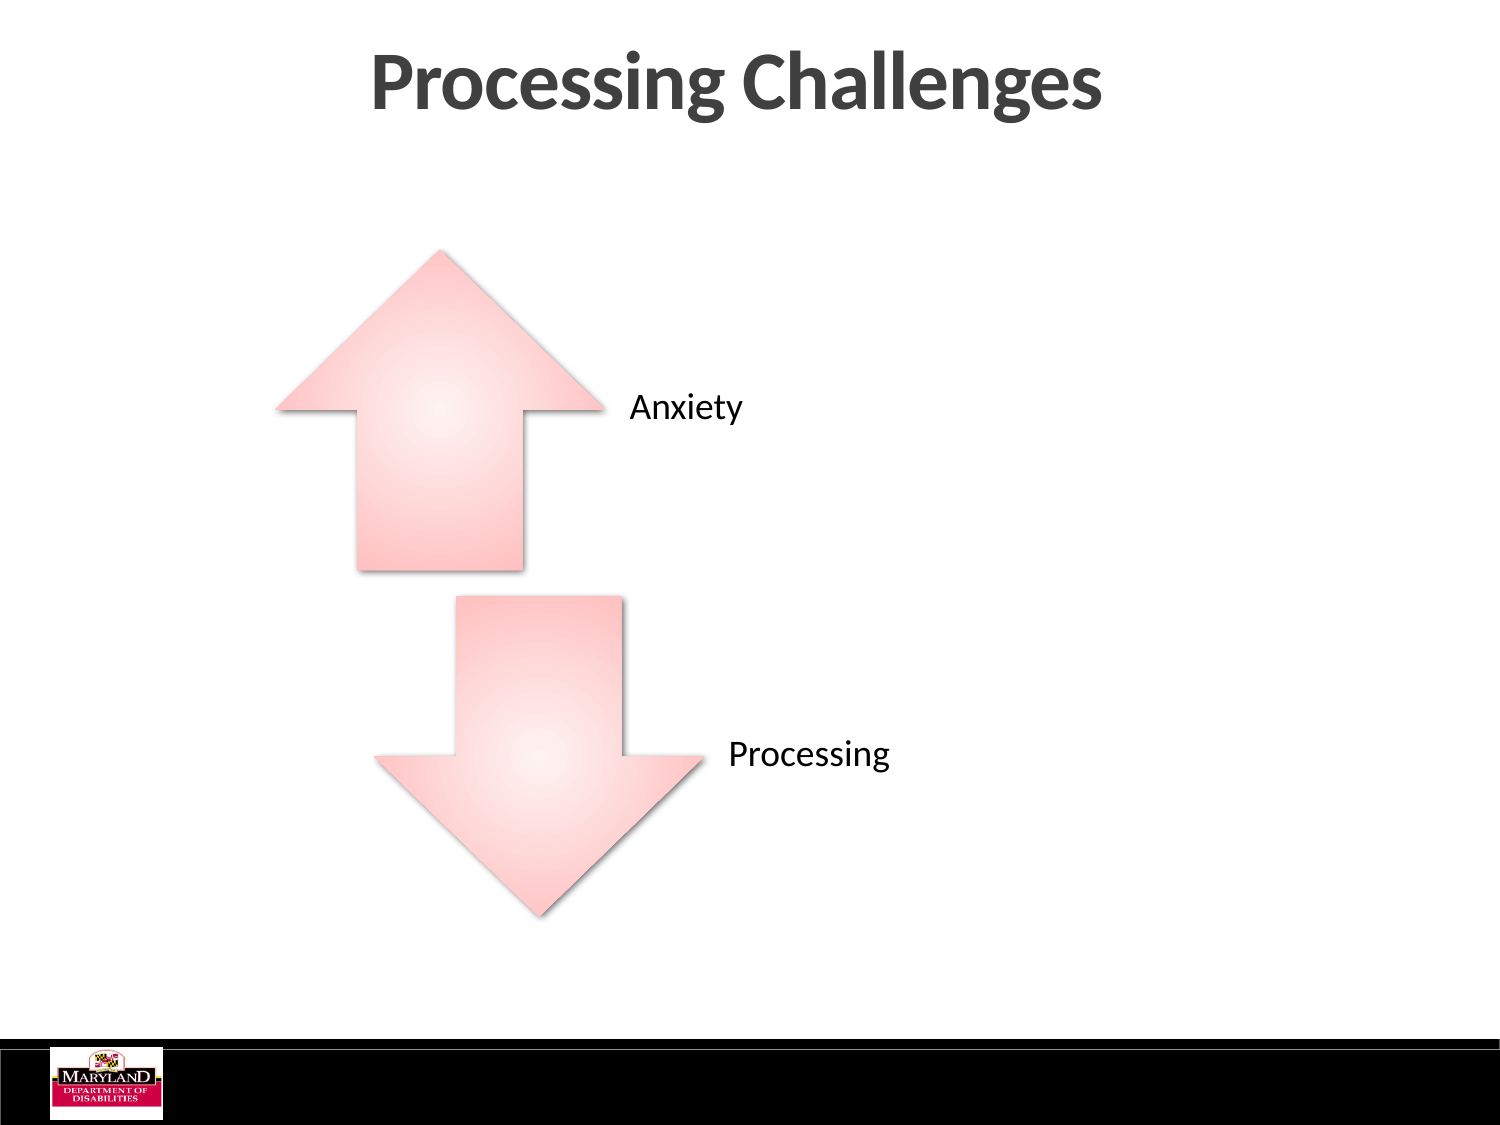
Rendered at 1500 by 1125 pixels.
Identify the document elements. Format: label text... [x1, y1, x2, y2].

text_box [274, 249, 1276, 918]
title Processing Challenges [62, 45, 1413, 1000]
picture [50, 1047, 163, 1120]
